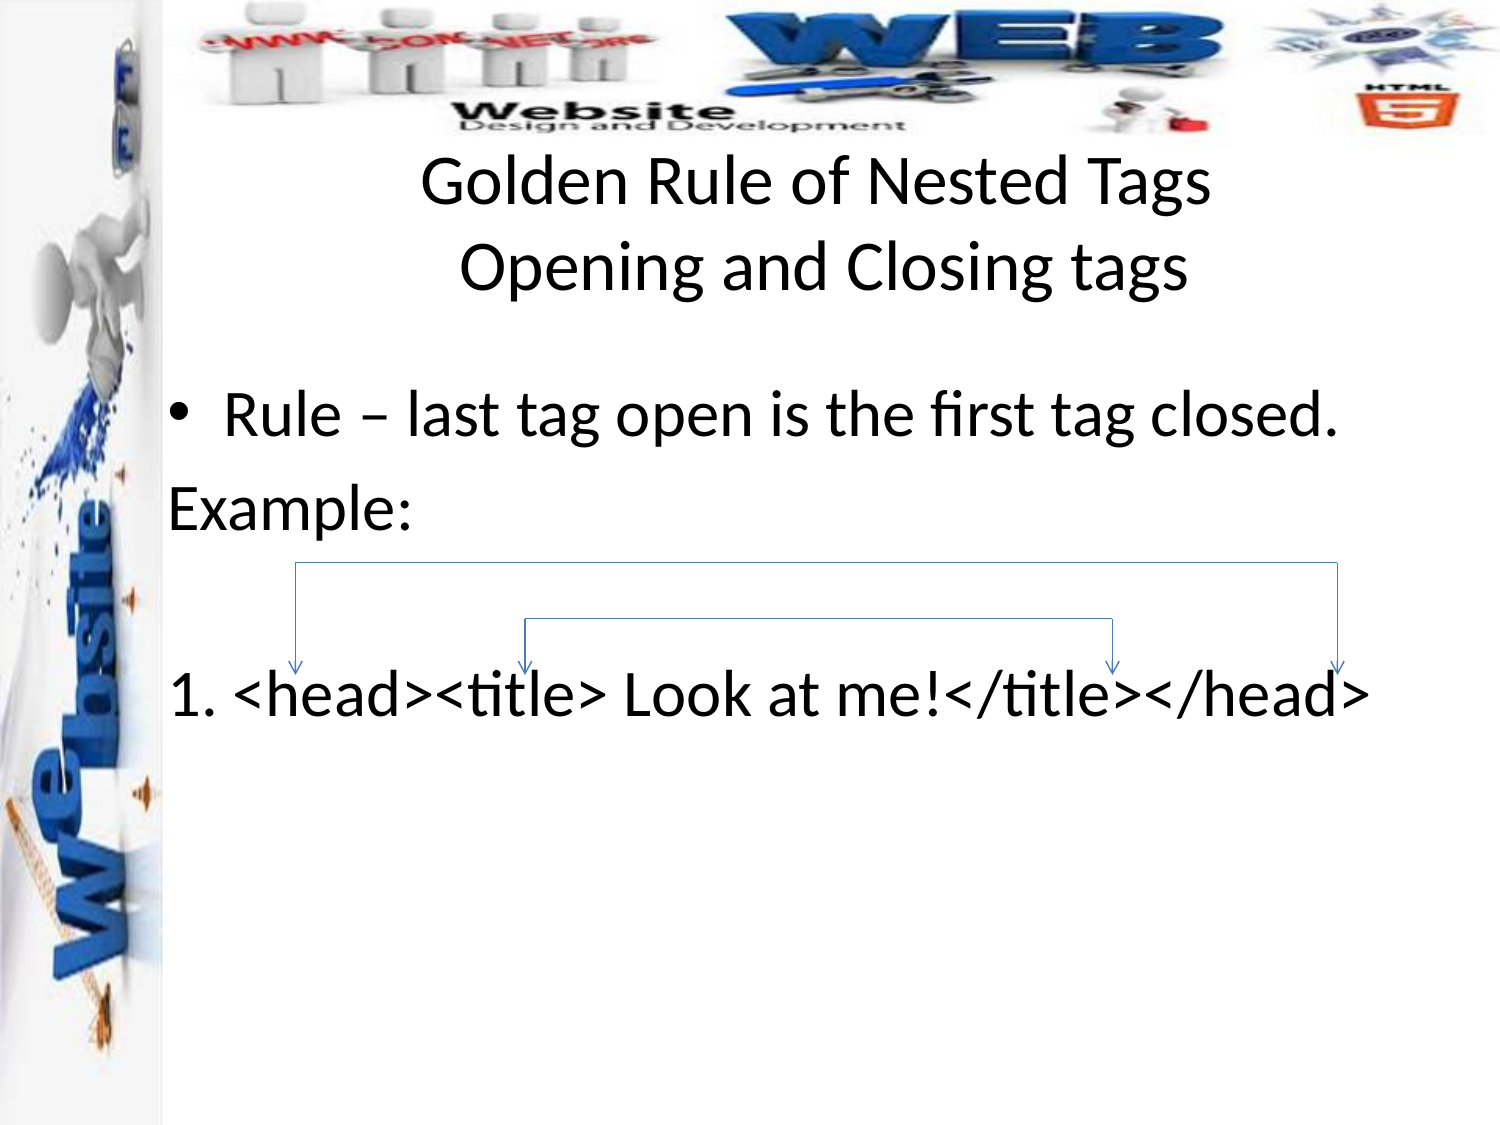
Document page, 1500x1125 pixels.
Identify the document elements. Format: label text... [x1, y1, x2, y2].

title Golden Rule of Nested Tags Opening and Closing tags [150, 125, 1500, 313]
list Rule – last tag open is the first tag closed. Example: 1. <head><title> Look at me!</title></head> [152, 362, 1500, 1125]
picture [0, 0, 1500, 1125]
